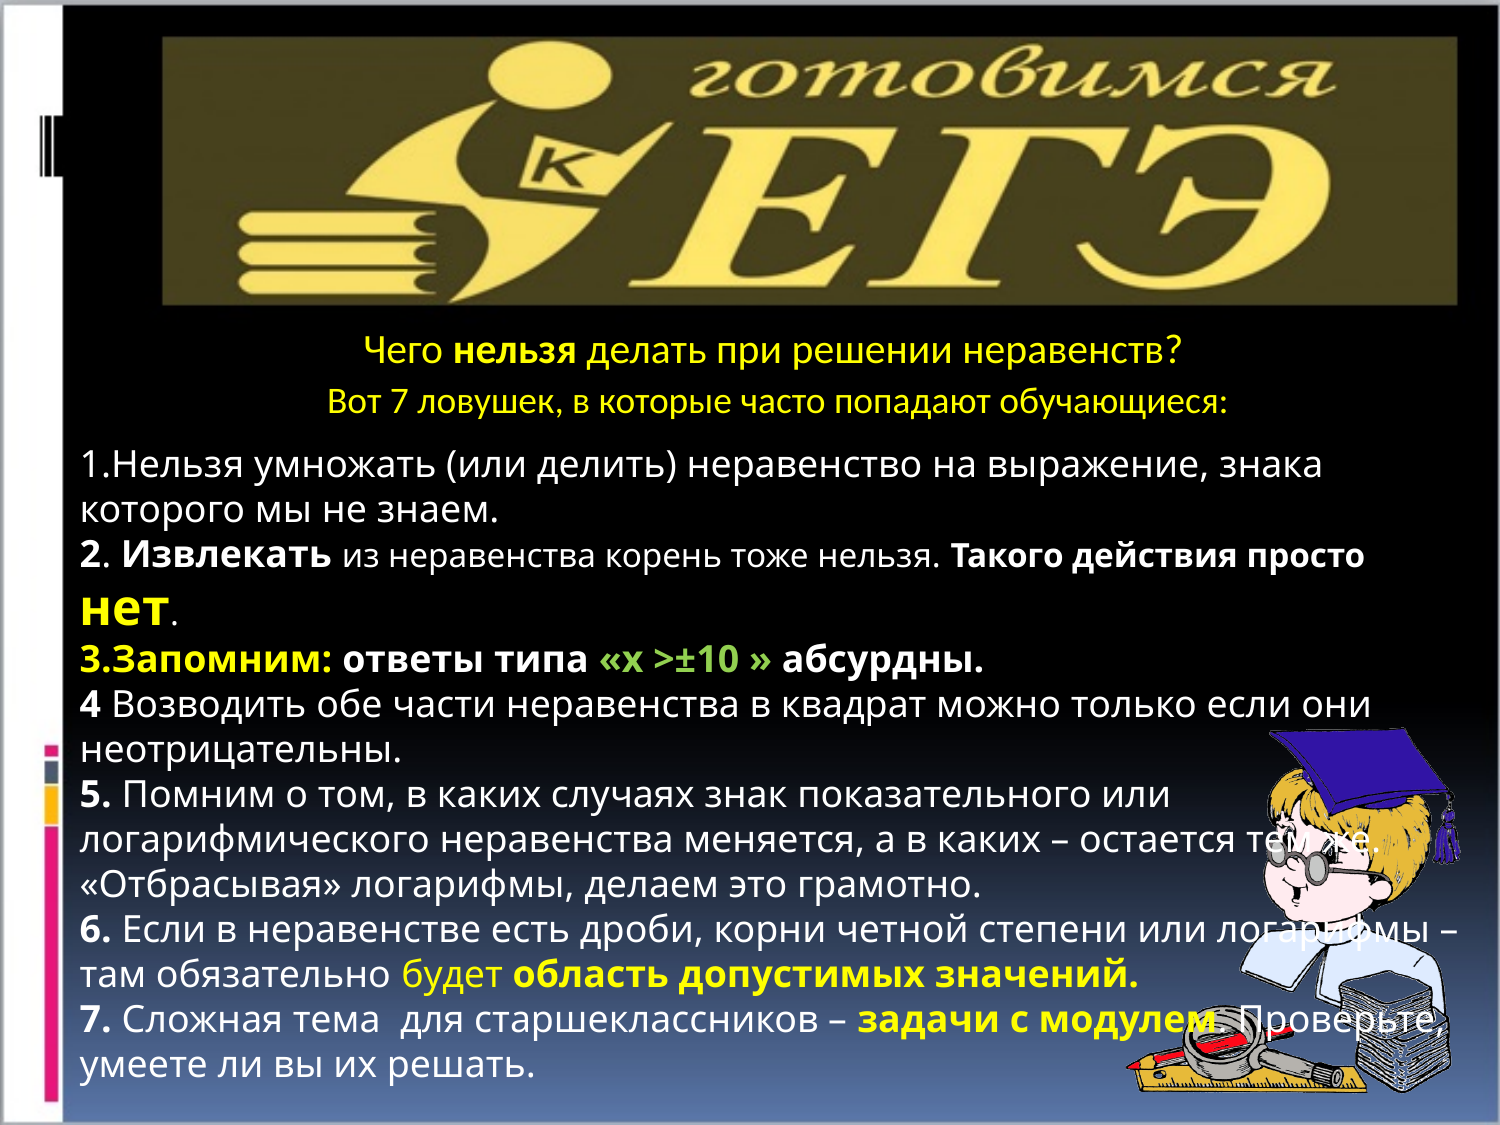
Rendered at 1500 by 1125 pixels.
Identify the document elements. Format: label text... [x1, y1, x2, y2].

text_box Чего нельзя делать при решении неравенств? Вот 7 ловушек, в которые часто попадают обучающиеся: [147, 314, 1400, 432]
picture [0, 0, 1500, 1125]
text_box 1.Нельзя умножать (или делить) неравенство на выражение, знака которого мы не знаем. 2. Извлекать из неравенства корень тоже нельзя. Такого действия просто нет. 3.Запомним: ответы типа «х >±10 » абсурдны. 4 Возводить обе части неравенства в квадрат можно только если они неотрицательны. 5. Помним о том, в каких случаях знак показательного или логарифмического неравенства меняется, а в каких – остается тем же. «Отбрасывая» логарифмы, делаем это грамотно. 6. Если в неравенстве есть дроби, корни четной степени или логарифмы – там обязательно будет область допустимых значений. 7. Сложная тема для старшеклассников – задачи с модулем. Проверьте, умеете ли вы их решать. [64, 432, 1483, 1093]
